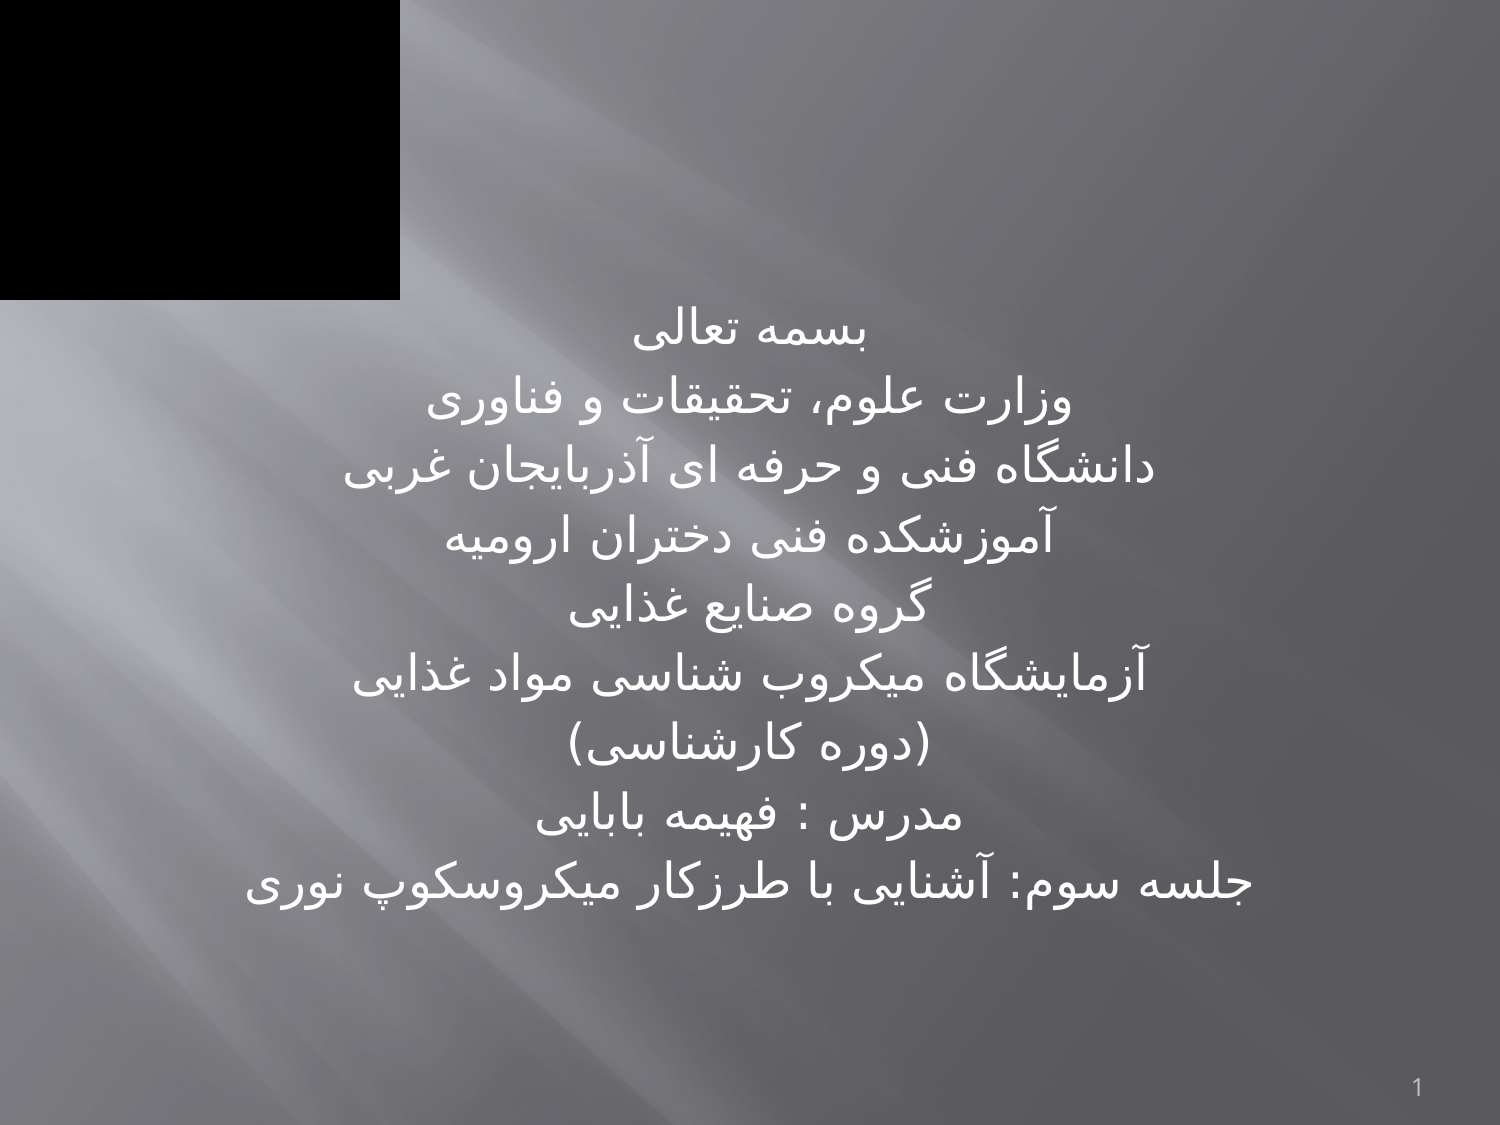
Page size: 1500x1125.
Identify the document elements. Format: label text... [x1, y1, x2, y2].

slide_number 1 [1299, 1052, 1425, 1113]
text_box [0, 0, 401, 301]
subtitle بسمه تعالی وزارت علوم، تحقیقات و فناوری دانشگاه فنی و حرفه ای آذربایجان غربی آموزشکده فنی دختران ارومیه گروه صنایع غذایی آزمایشگاه میکروب شناسی مواد غذایی (دوره کارشناسی) مدرس : فهیمه بابایی جلسه سوم: آشنایی با طرزکار میکروسکوپ نوری [225, 287, 1275, 950]
